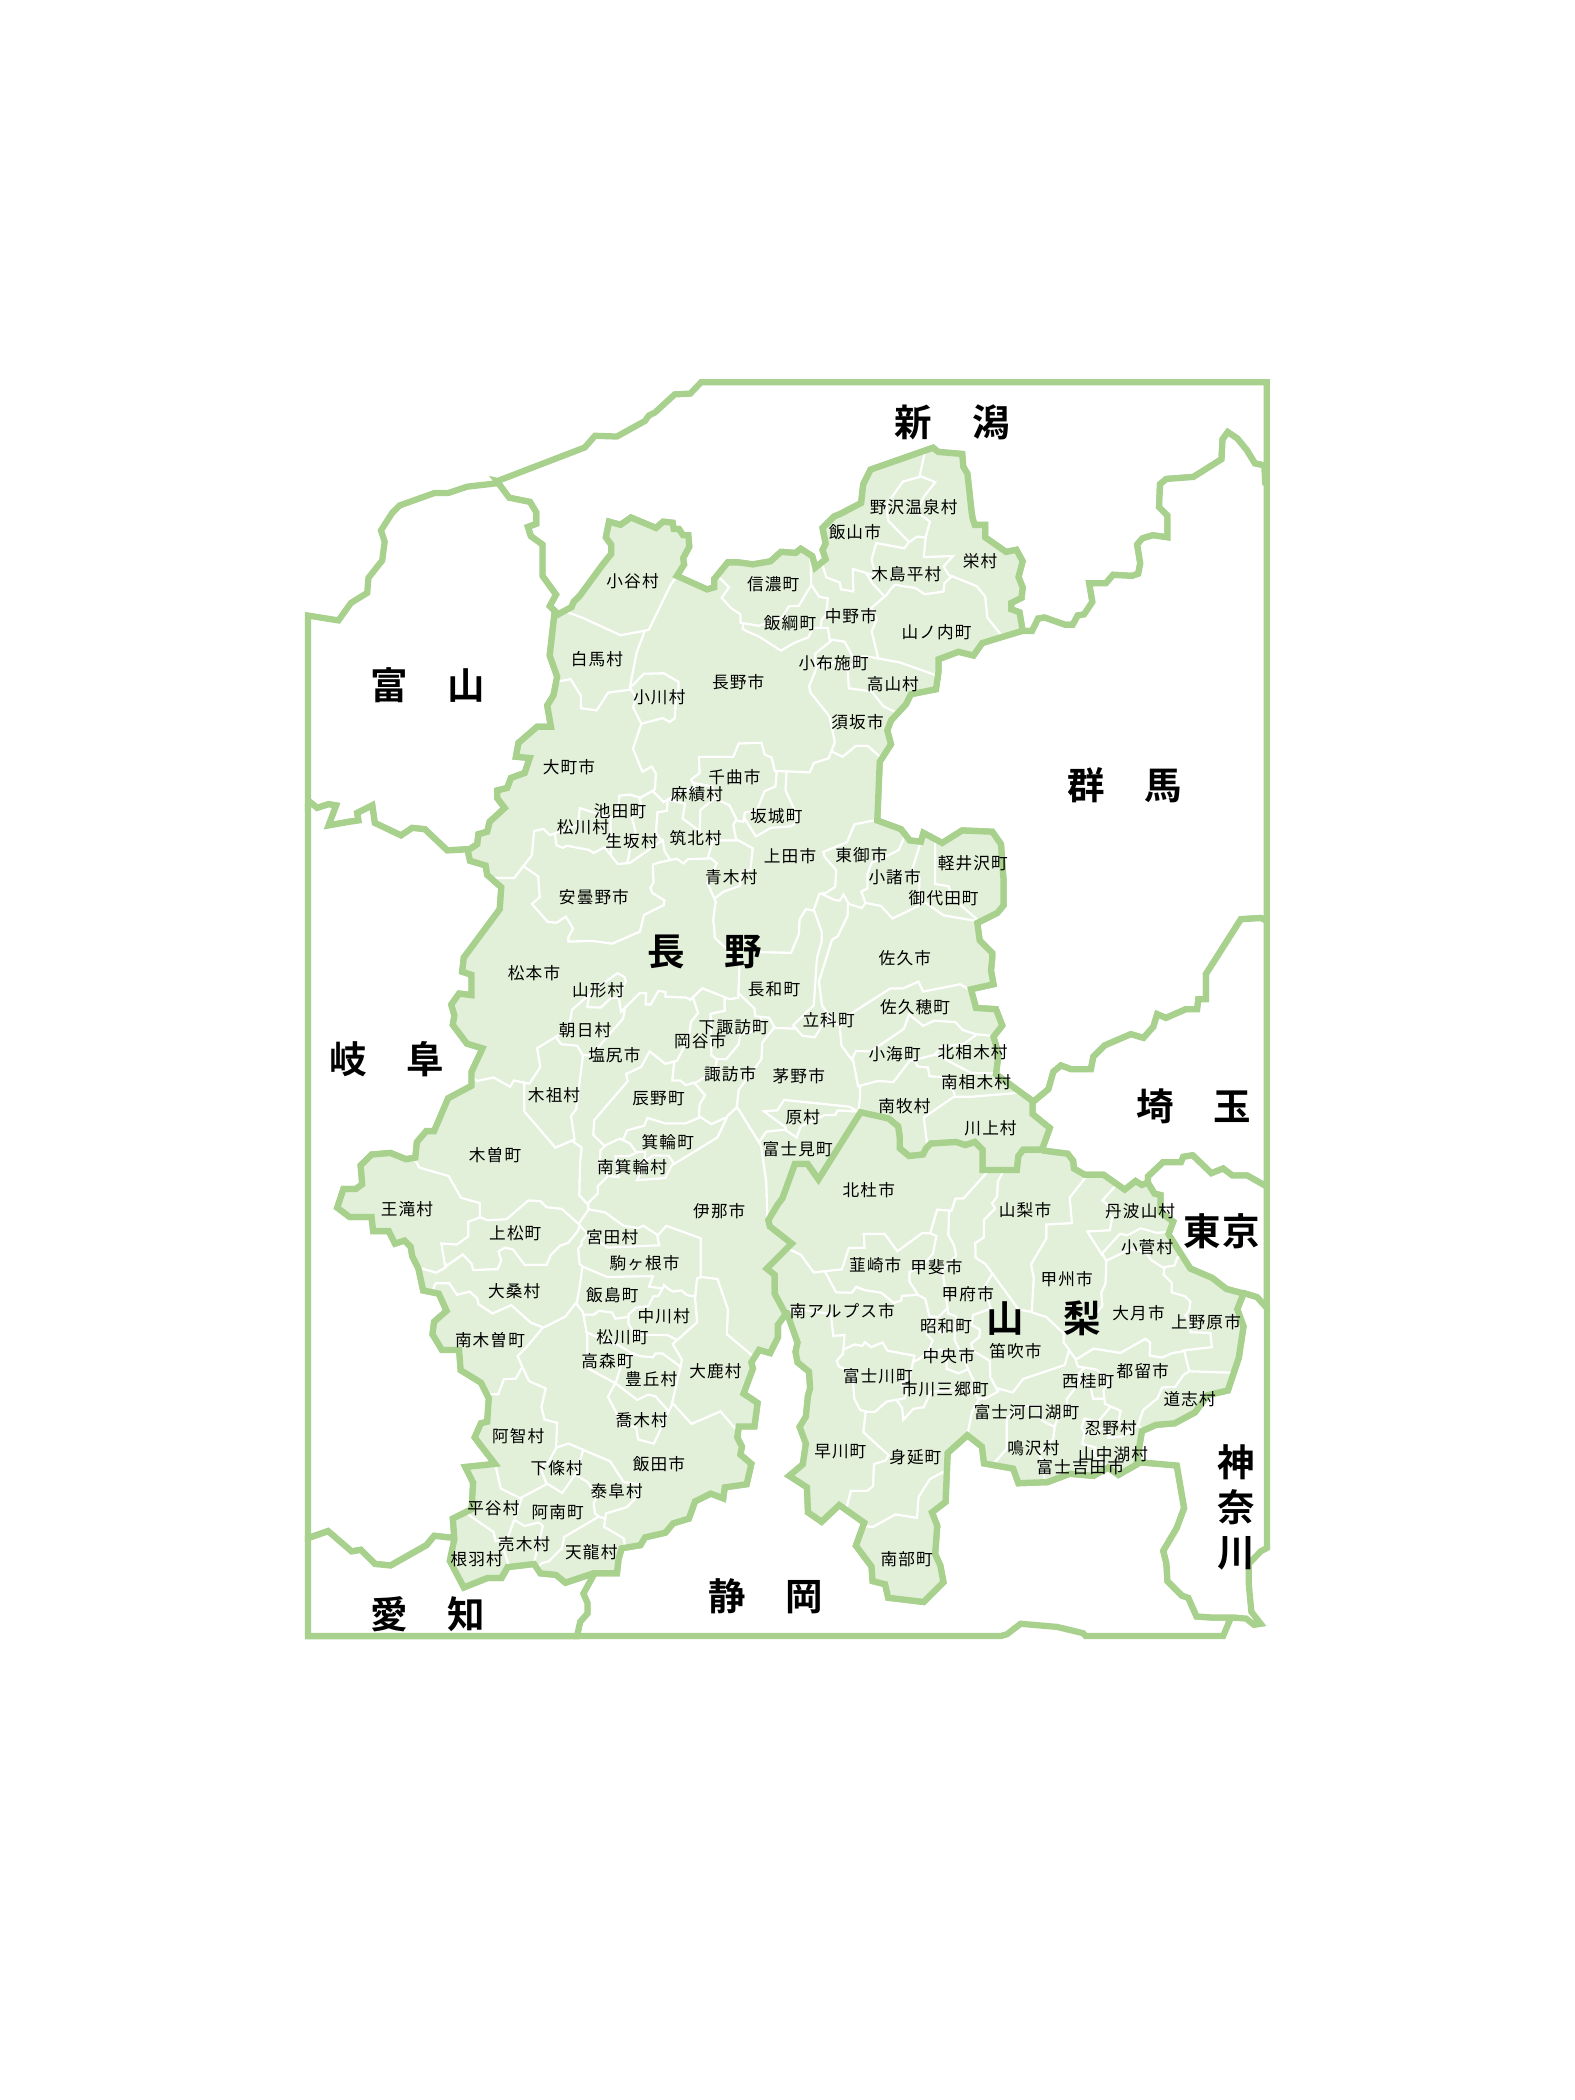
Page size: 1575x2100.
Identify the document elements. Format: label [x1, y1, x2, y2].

text_box [313, 391, 1277, 1645]
text_box [308, 382, 1267, 1637]
